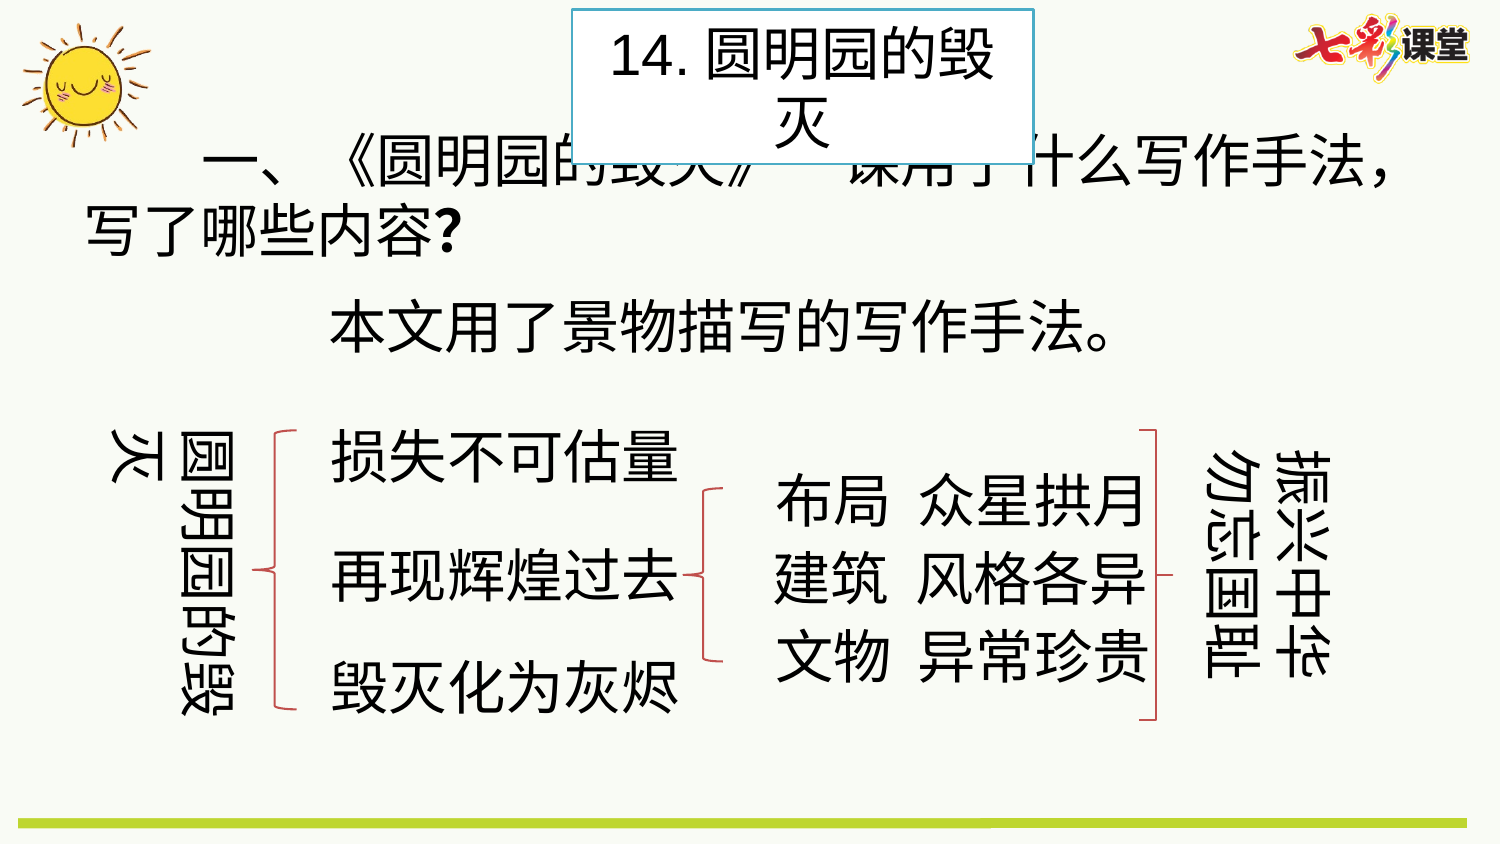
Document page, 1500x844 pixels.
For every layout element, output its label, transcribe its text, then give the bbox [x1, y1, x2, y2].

text_box 振兴中华 勿忘国耻 [1175, 433, 1418, 803]
text_box [253, 429, 297, 711]
picture [1291, 9, 1472, 87]
text_box [1139, 698, 1157, 721]
text_box 毁灭化为灰烬 [315, 644, 696, 729]
text_box 14.圆明园的毁灭 [571, 8, 1035, 165]
text_box 圆明园的毁灭 [151, 412, 253, 785]
text_box [682, 487, 723, 663]
text_box 布局 众星拱月 [760, 456, 1166, 542]
text_box 本文用了景物描写的写作手法。 [313, 283, 1194, 368]
text_box 建筑 风格各异 [757, 534, 1165, 620]
picture [18, 771, 1467, 844]
text_box 文物 异常珍贵 [760, 612, 1166, 698]
text_box 损失不可估量 [315, 412, 696, 498]
text_box 一、《圆明园的毁灭》一课用了什么写作手法，写了哪些内容？ [68, 116, 1385, 272]
text_box [1139, 429, 1157, 456]
text_box 再现辉煌过去 [315, 532, 696, 617]
picture [0, 0, 173, 172]
